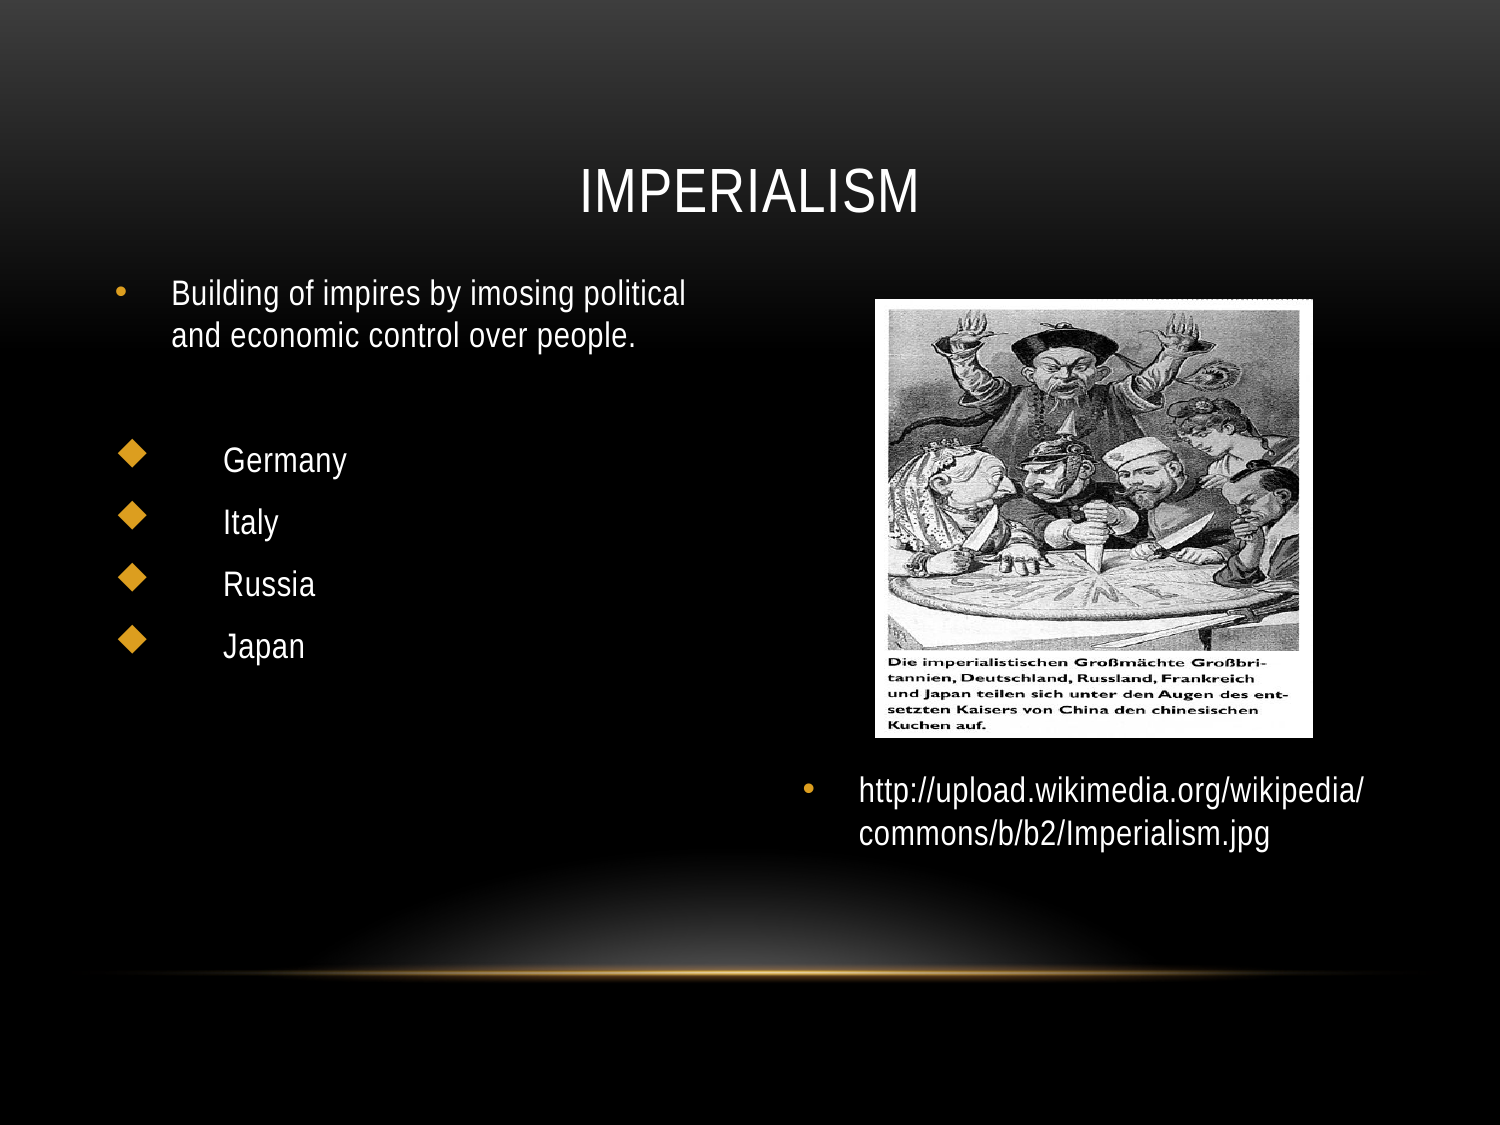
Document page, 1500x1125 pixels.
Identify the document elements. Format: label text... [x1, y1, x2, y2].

list Building of impires by imosing political and economic control over people. Germany Italy Russia Japan [99, 262, 713, 938]
title Imperialism [99, 45, 1400, 233]
picture [0, 0, 1500, 1125]
list http://upload.wikimedia.org/wikipedia/commons/b/b2/Imperialism.jpg [787, 262, 1400, 938]
